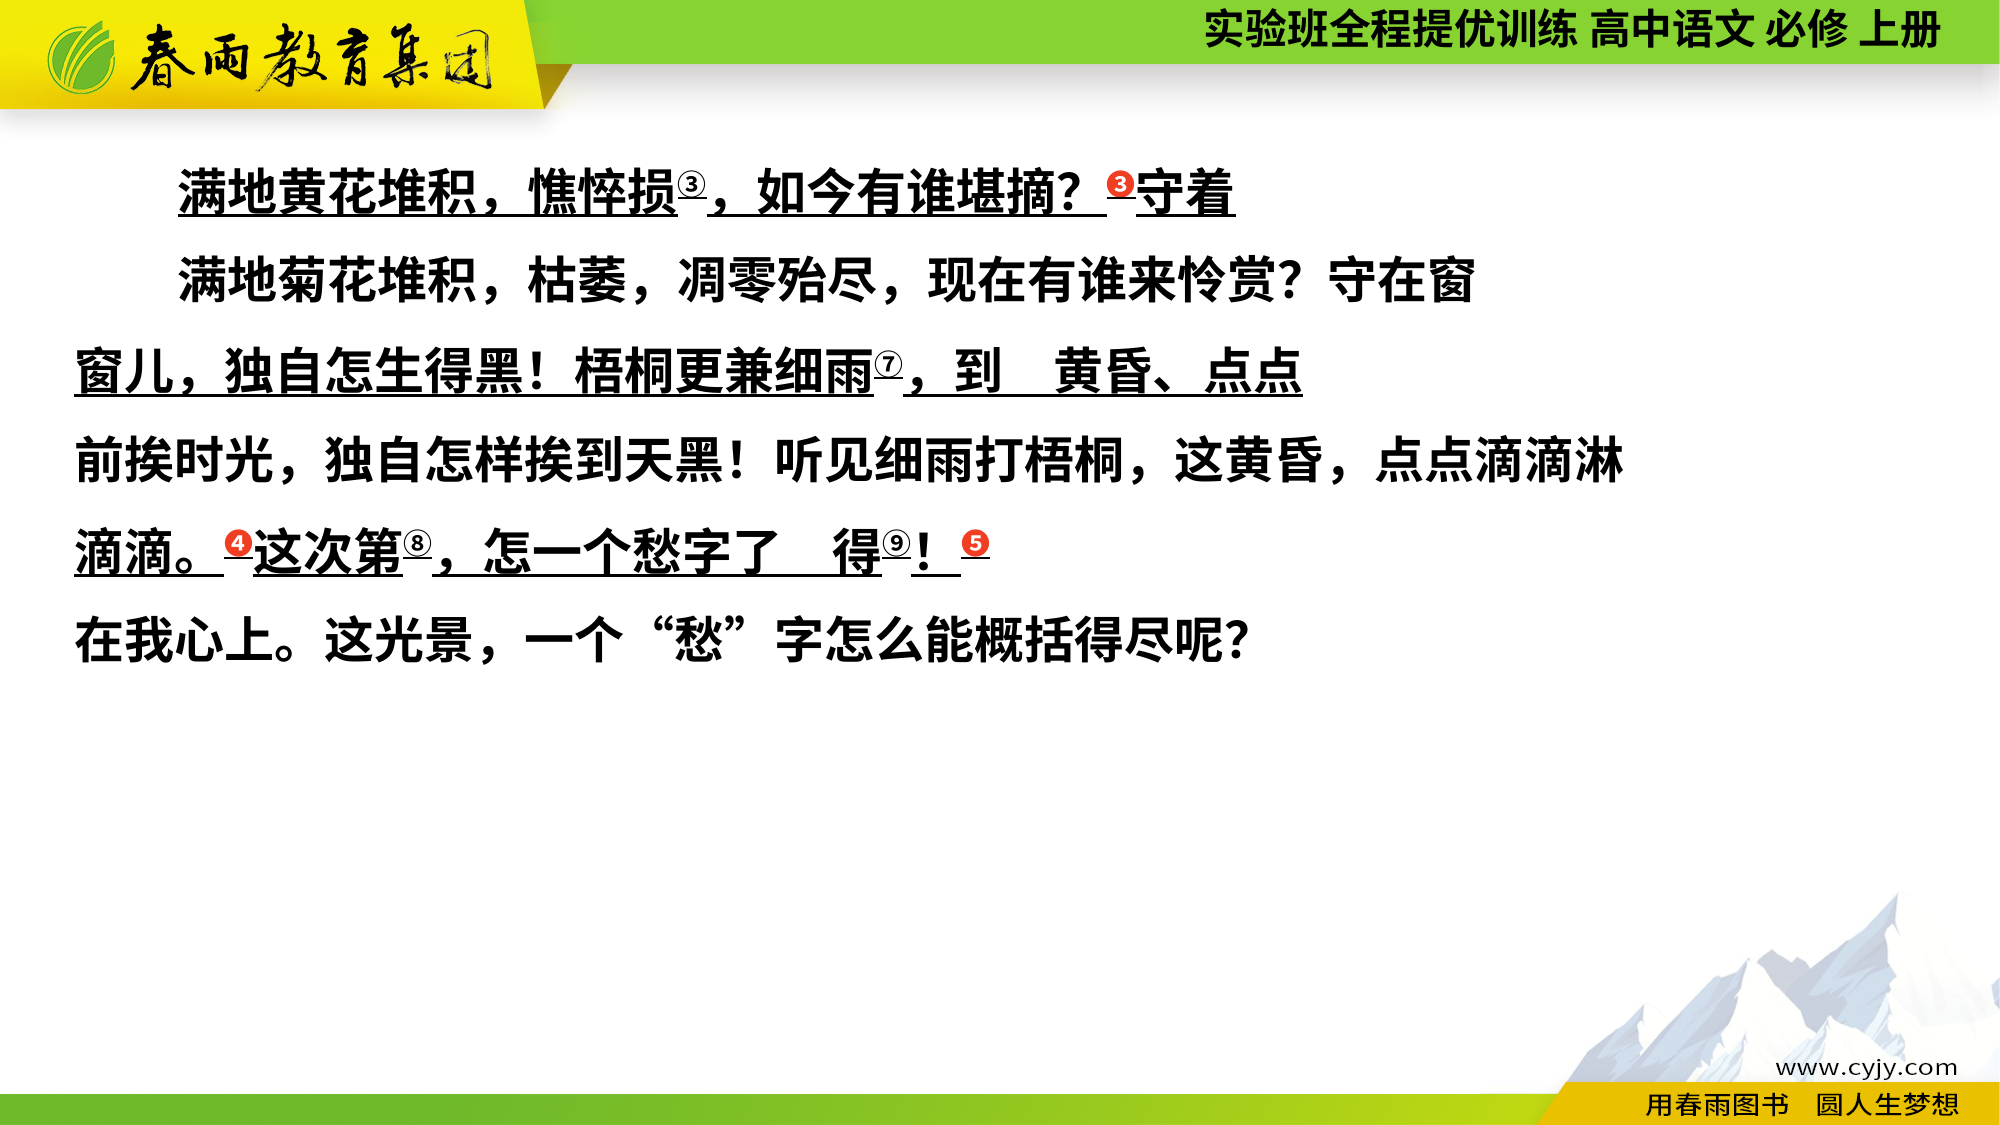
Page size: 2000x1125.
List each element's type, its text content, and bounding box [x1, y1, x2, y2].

picture [0, 0, 2000, 1125]
text_box 满地菊花堆积，枯萎，凋零殆尽，现在有谁来怜赏？守在窗 前挨时光，独自怎样挨到天黑！听见细雨打梧桐，这黄昏，点点滴滴淋 在我心上。这光景，一个“愁”字怎么能概括得尽呢？ [59, 211, 1944, 676]
